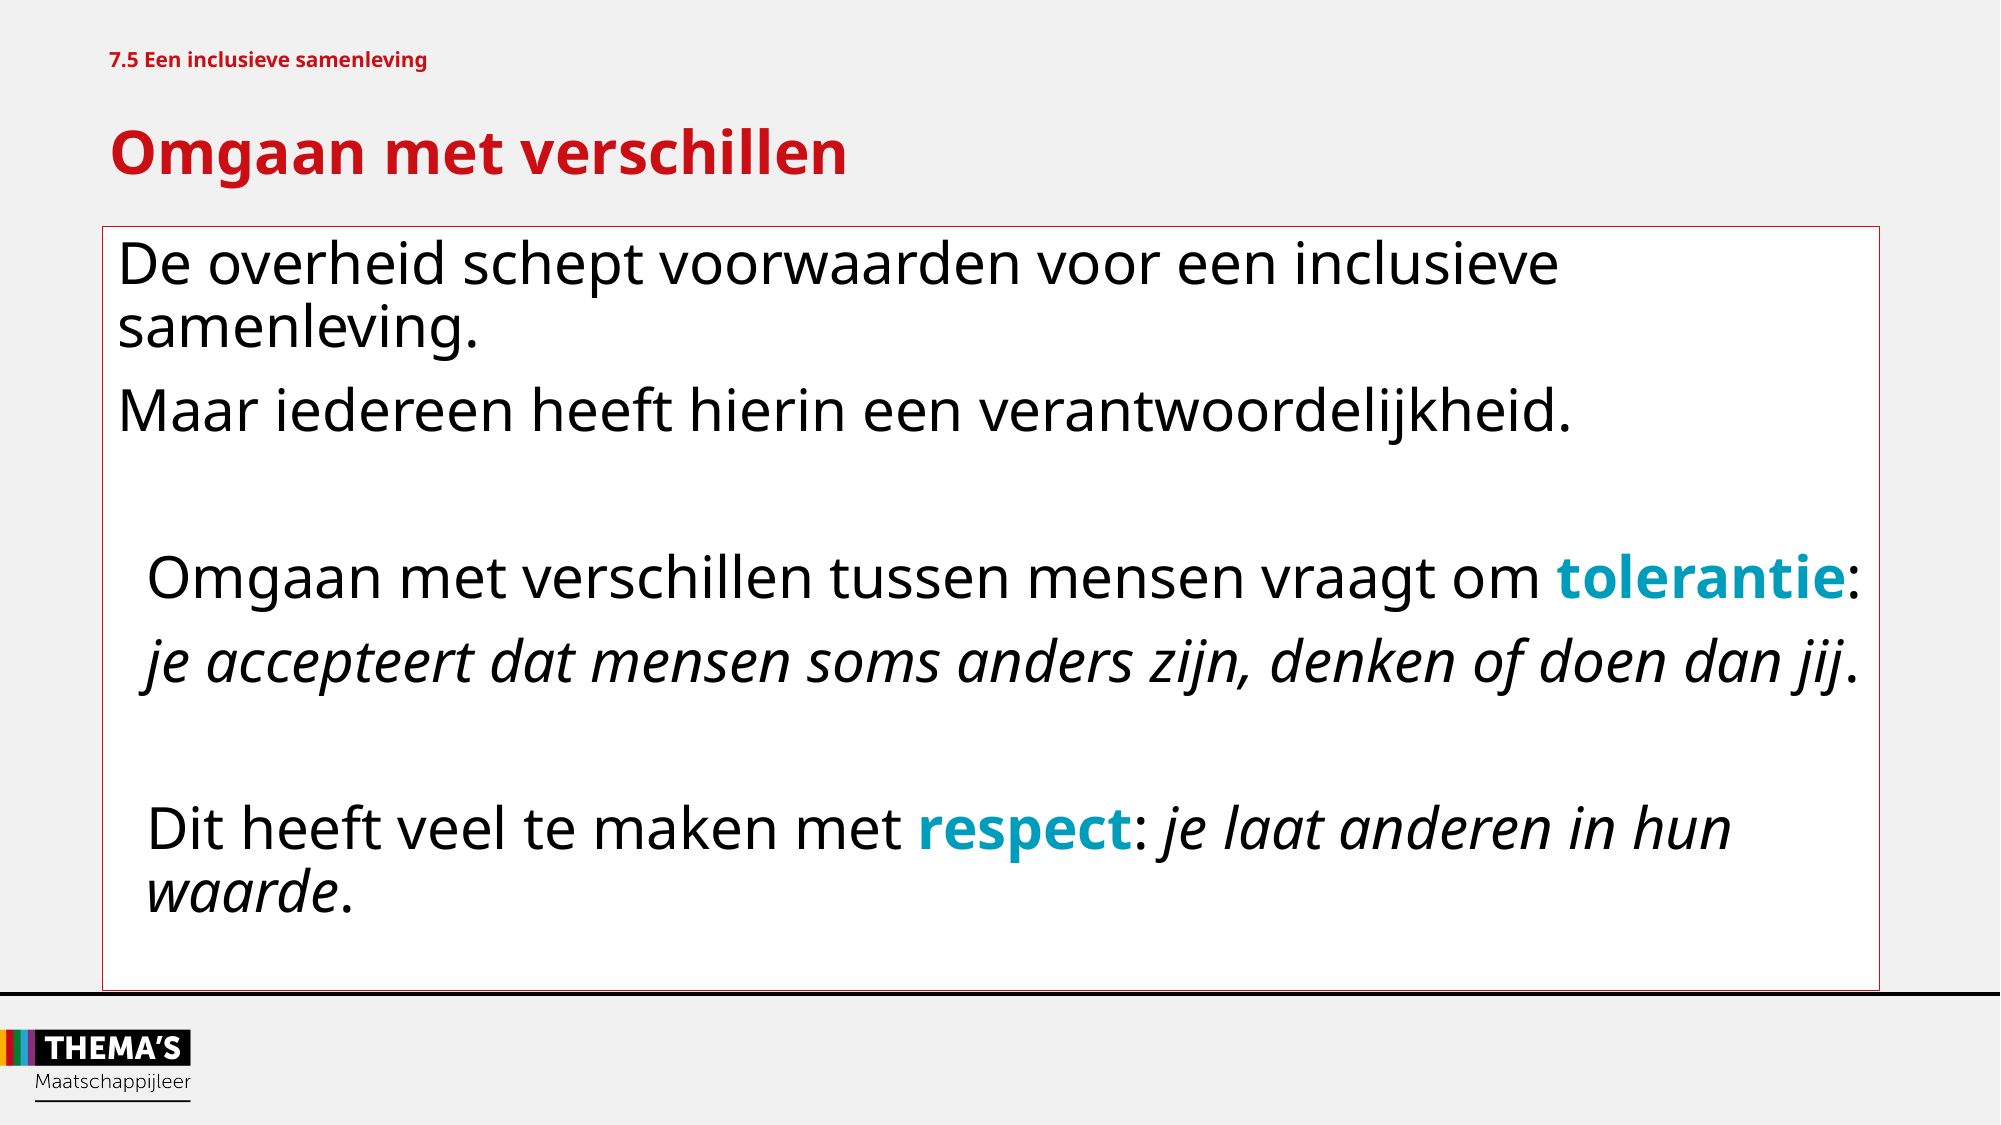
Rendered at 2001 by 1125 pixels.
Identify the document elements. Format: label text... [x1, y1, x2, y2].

list Omgaan met verschillen [94, 114, 1879, 205]
list 7.5 Een inclusieve samenleving [94, 33, 941, 88]
list De overheid schept voorwaarden voor een inclusieve samenleving. Maar iedereen heeft hierin een verantwoordelijkheid. Omgaan met verschillen tussen mensen vraagt om tolerantie: je accepteert dat mensen soms anders zijn, denken of doen dan jij. Dit heeft veel te maken met respect: je laat anderen in hun waarde. [102, 226, 1880, 991]
picture [0, 993, 203, 1125]
